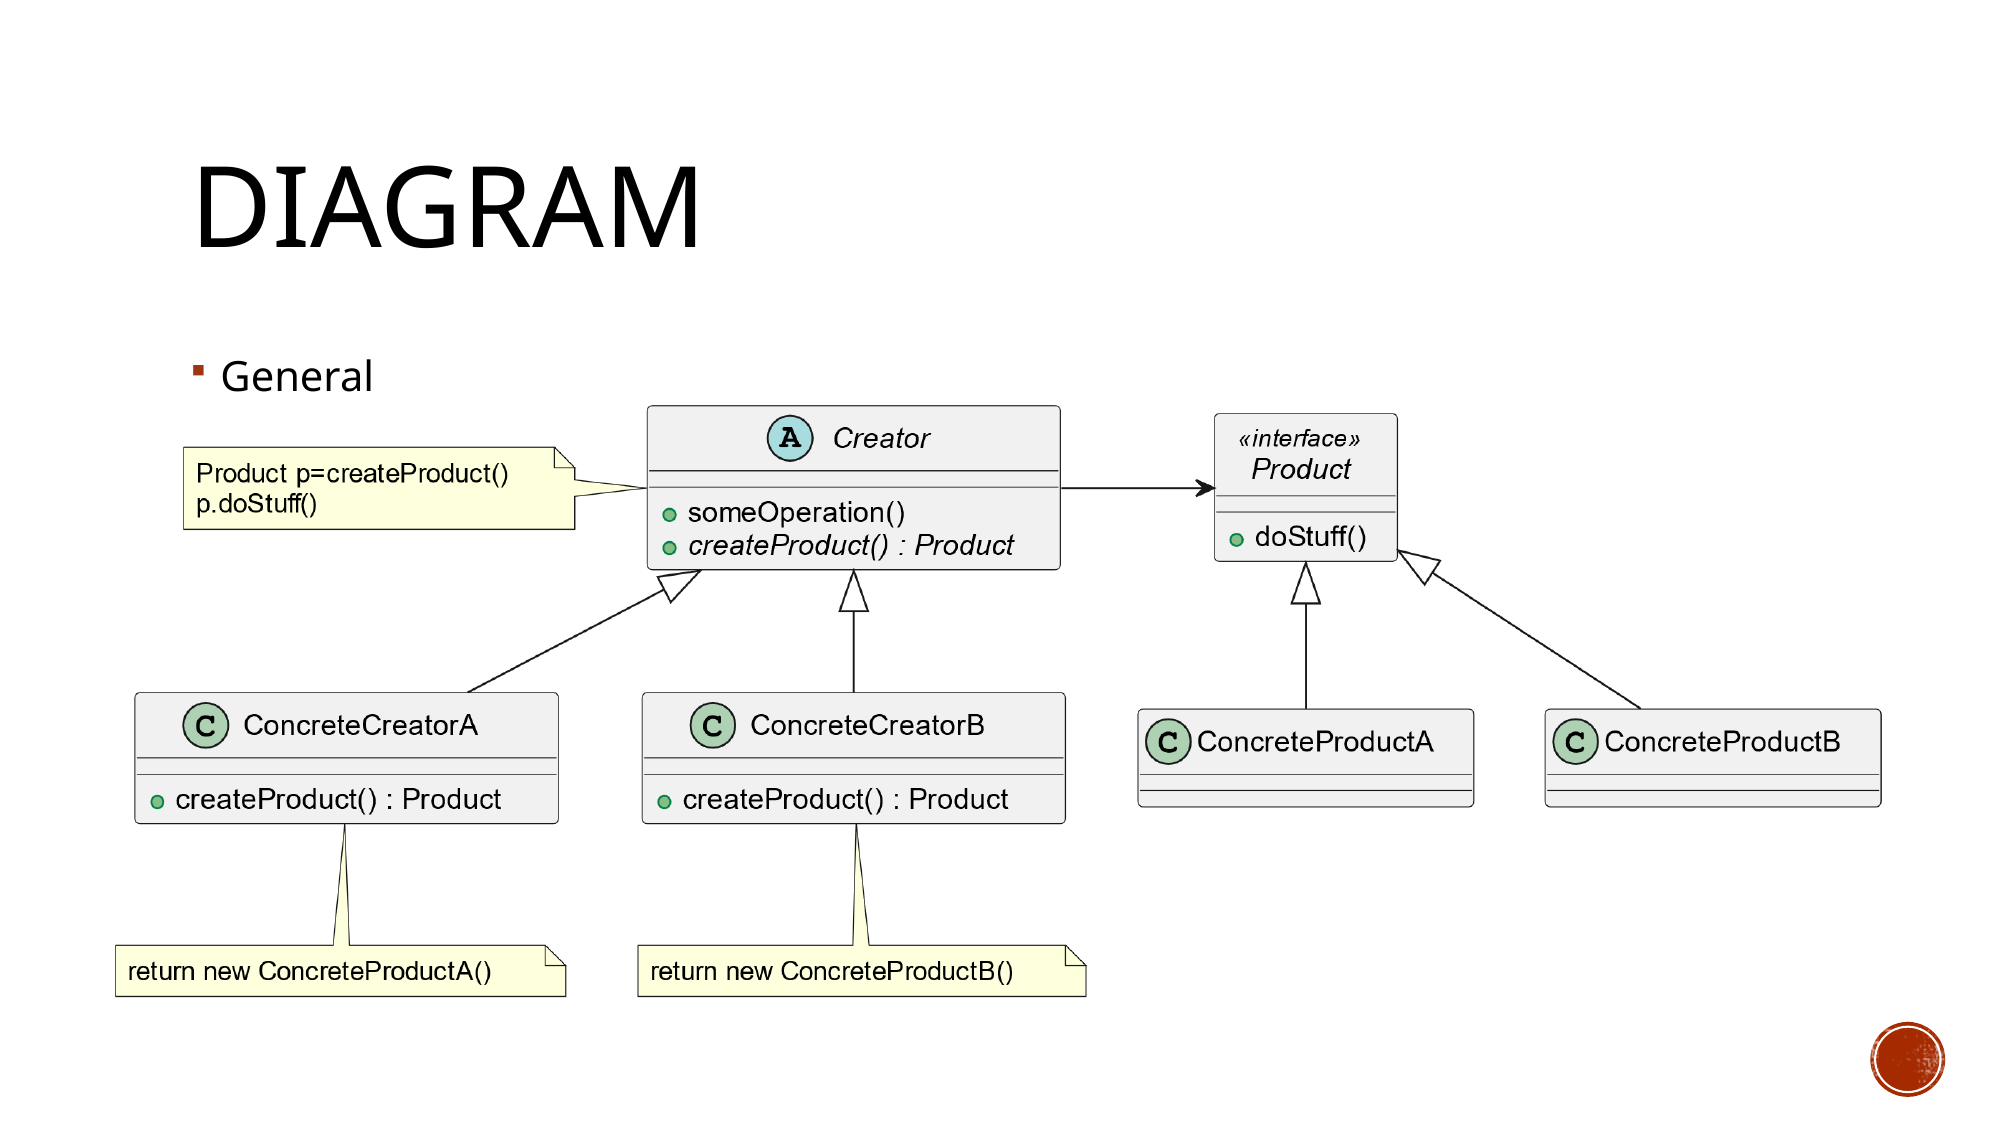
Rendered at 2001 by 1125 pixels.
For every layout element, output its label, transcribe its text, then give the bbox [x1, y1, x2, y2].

picture [103, 391, 1895, 1009]
title Diagram [175, 79, 1826, 344]
list General [175, 348, 1826, 390]
